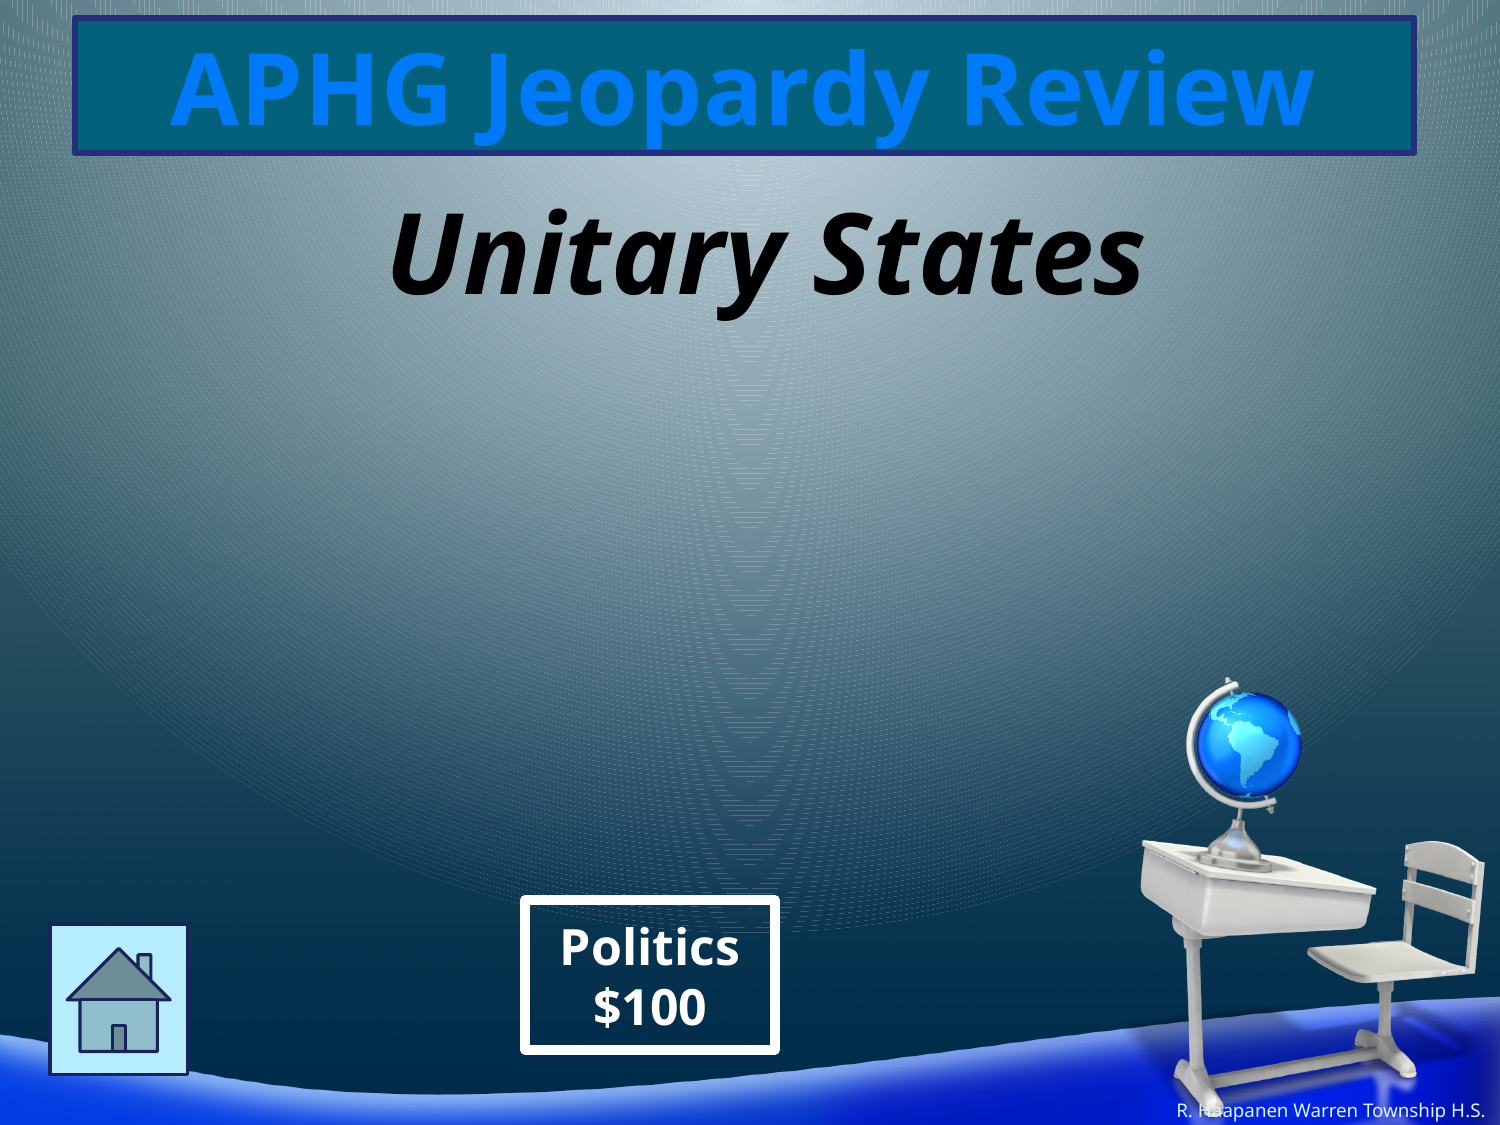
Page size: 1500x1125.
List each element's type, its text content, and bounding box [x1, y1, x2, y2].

footer R. Haapanen Warren Township H.S. [1025, 1091, 1500, 1125]
list Unitary States [33, 174, 1500, 250]
picture [0, 0, 1500, 1125]
text_box Politics $100 [525, 899, 775, 1050]
text_box [48, 923, 189, 1076]
